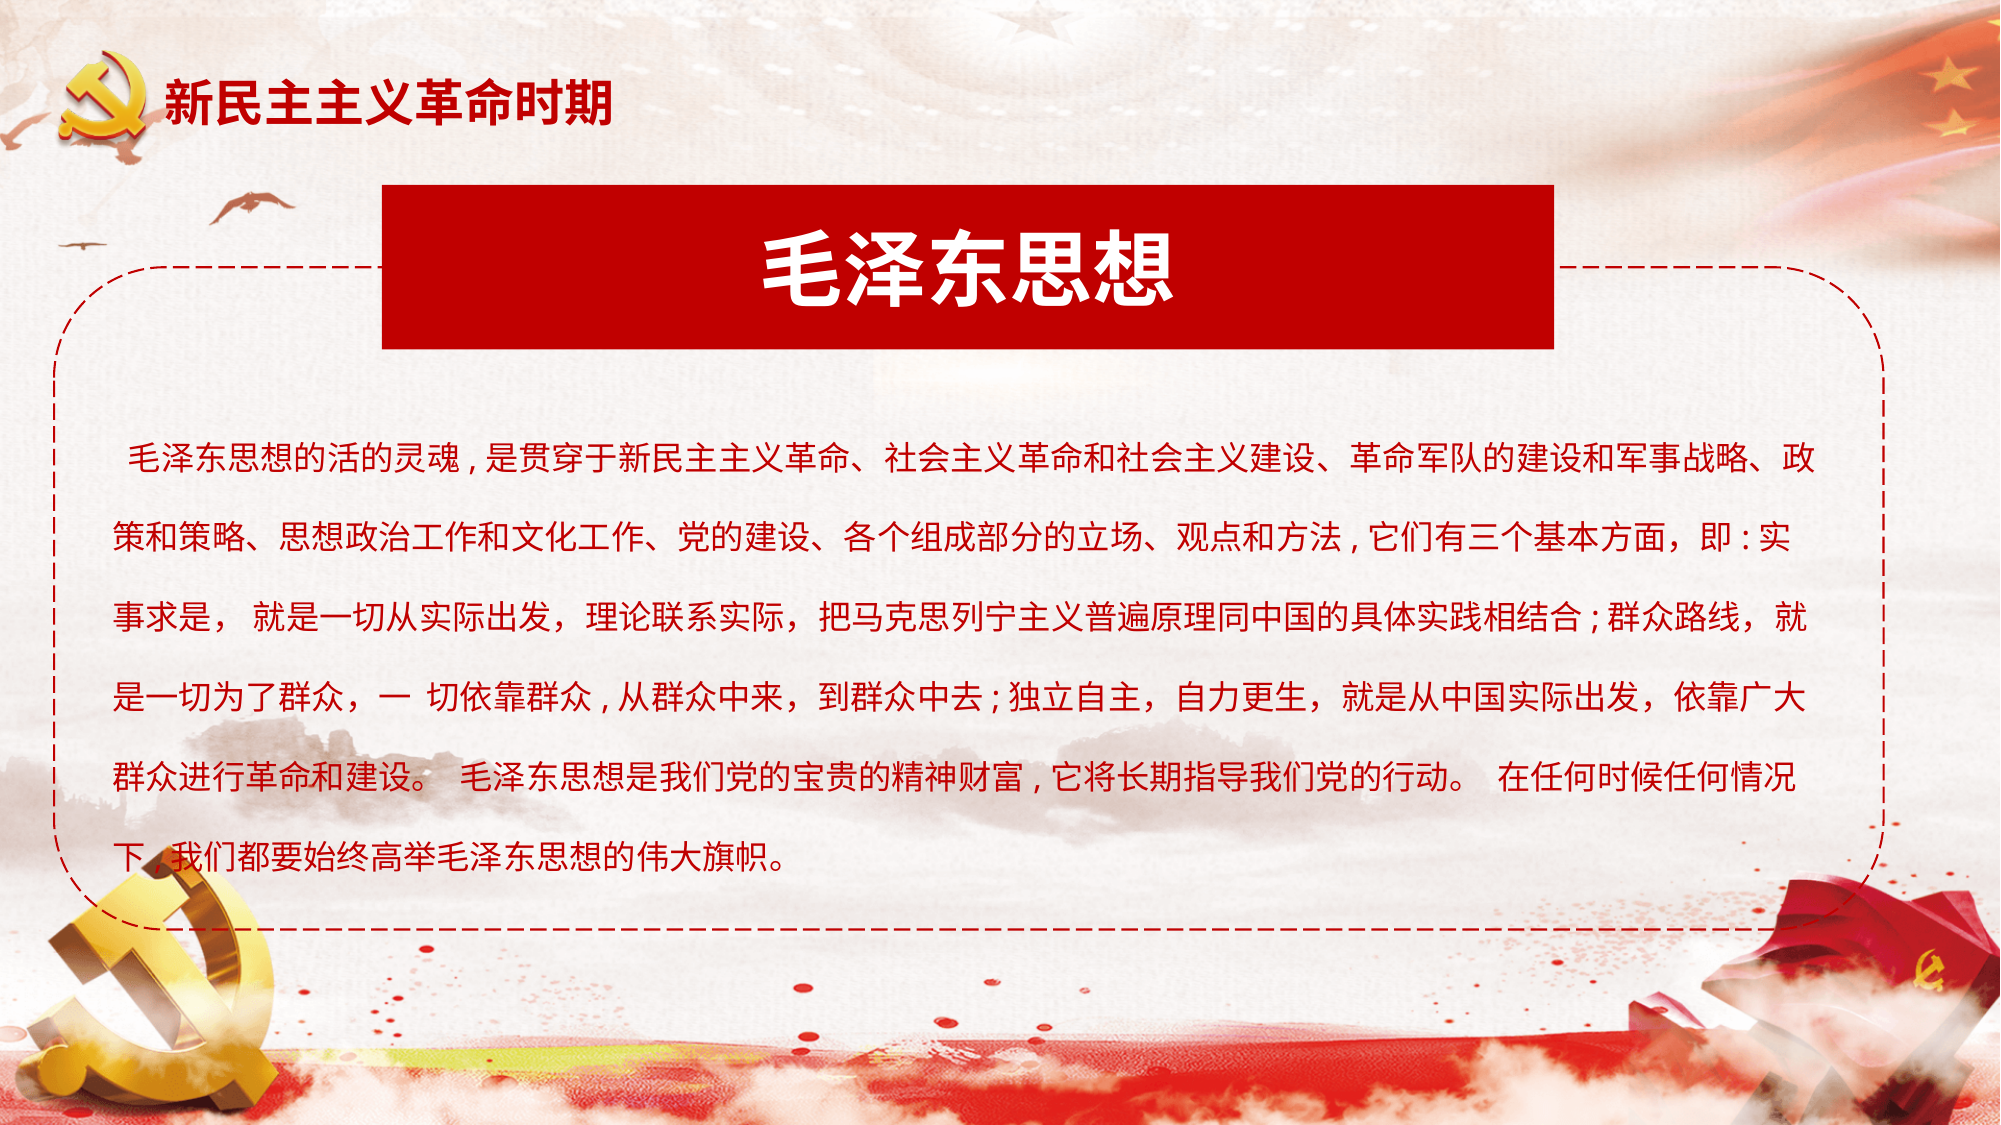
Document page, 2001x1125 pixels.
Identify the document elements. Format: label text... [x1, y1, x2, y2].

picture [0, 0, 2000, 1125]
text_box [54, 50, 817, 150]
text_box 毛泽东思想的活的灵魂,是贯穿于新民主主义革命、社会主义革命和社会主义建设、革命军队的建设和军事战略、政策和策略、思想政治工作和文化工作、党的建设、各个组成部分的立场、观点和方法,它们有三个基本方面，即:实事求是， 就是一切从实际出发，理论联系实际，把马克思列宁主义普遍原理同中国的具体实践相结合;群众路线，就是一切为了群众，一 切依靠群众,从群众中来，到群众中去;独立自主，自力更生，就是从中国实际出发，依靠广大群众进行革命和建设。 毛泽东思想是我们党的宝贵的精神财富,它将长期指导我们党的行动。 在任何时候任何情况下,我们都要始终高举毛泽东思想的伟大旗帜。 [97, 389, 1839, 884]
text_box [53, 266, 1885, 931]
text_box 毛泽东思想 [381, 184, 1555, 351]
